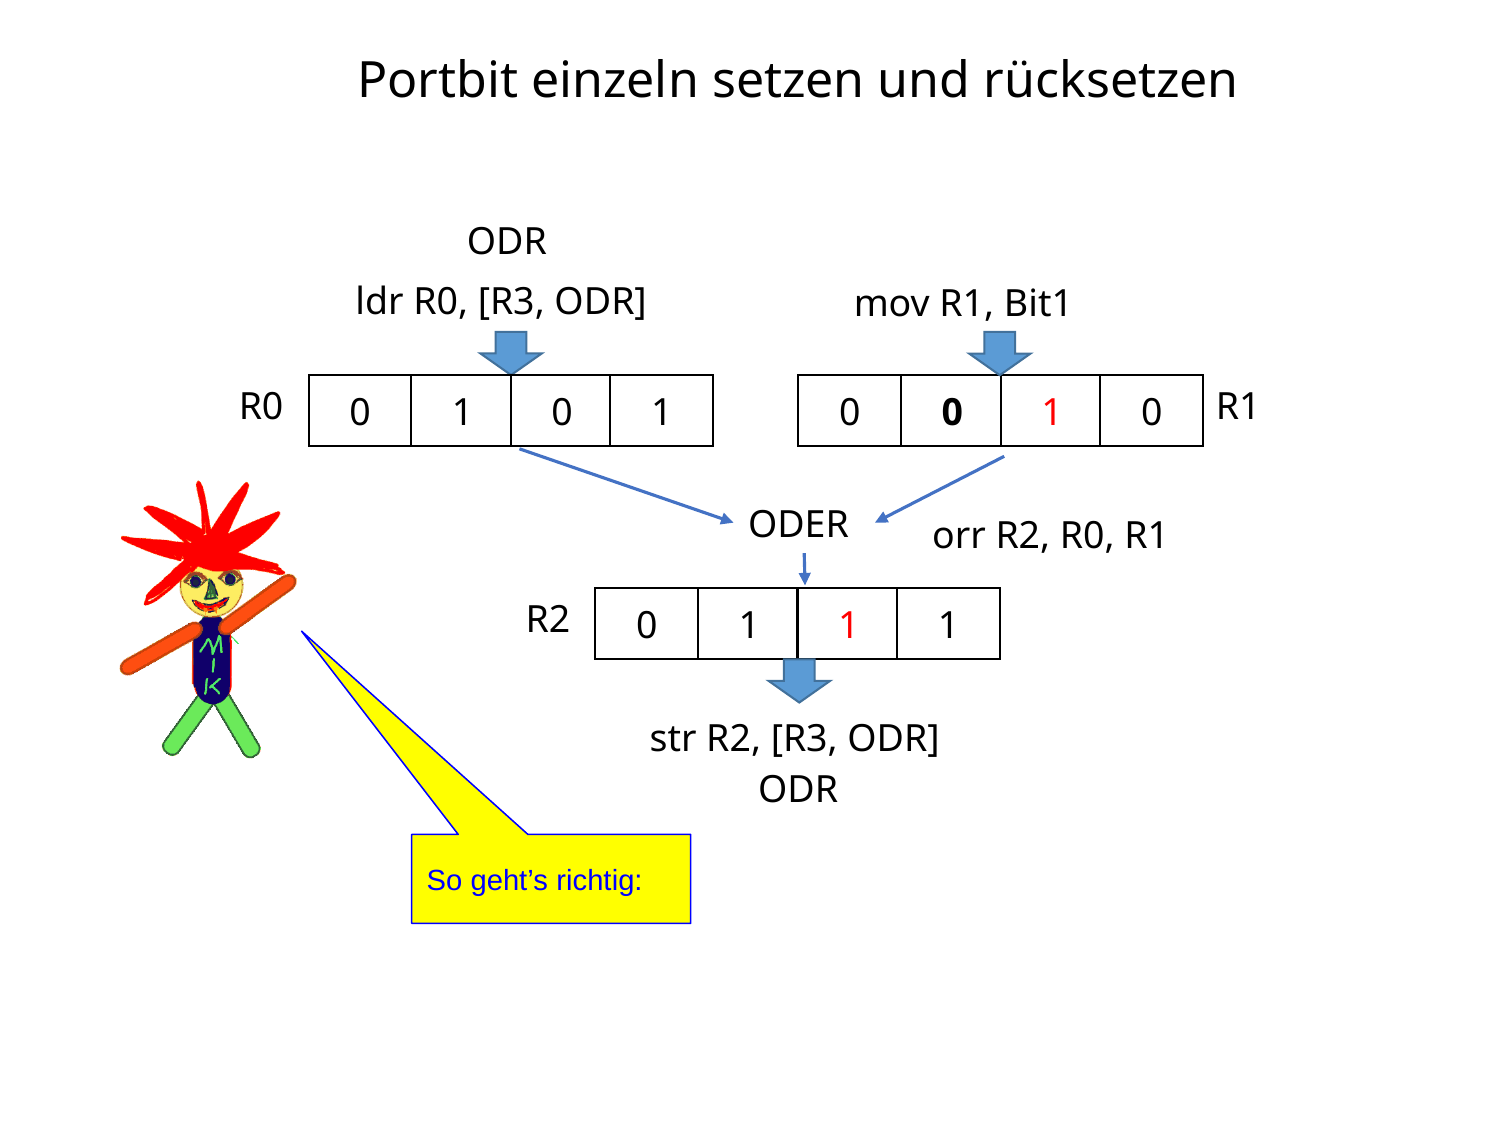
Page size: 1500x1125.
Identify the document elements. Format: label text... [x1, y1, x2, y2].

picture [100, 473, 308, 765]
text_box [223, 208, 1277, 820]
title Portbit einzeln setzen und rücksetzen [160, 41, 1436, 116]
text_box So geht’s richtig: [411, 828, 691, 924]
